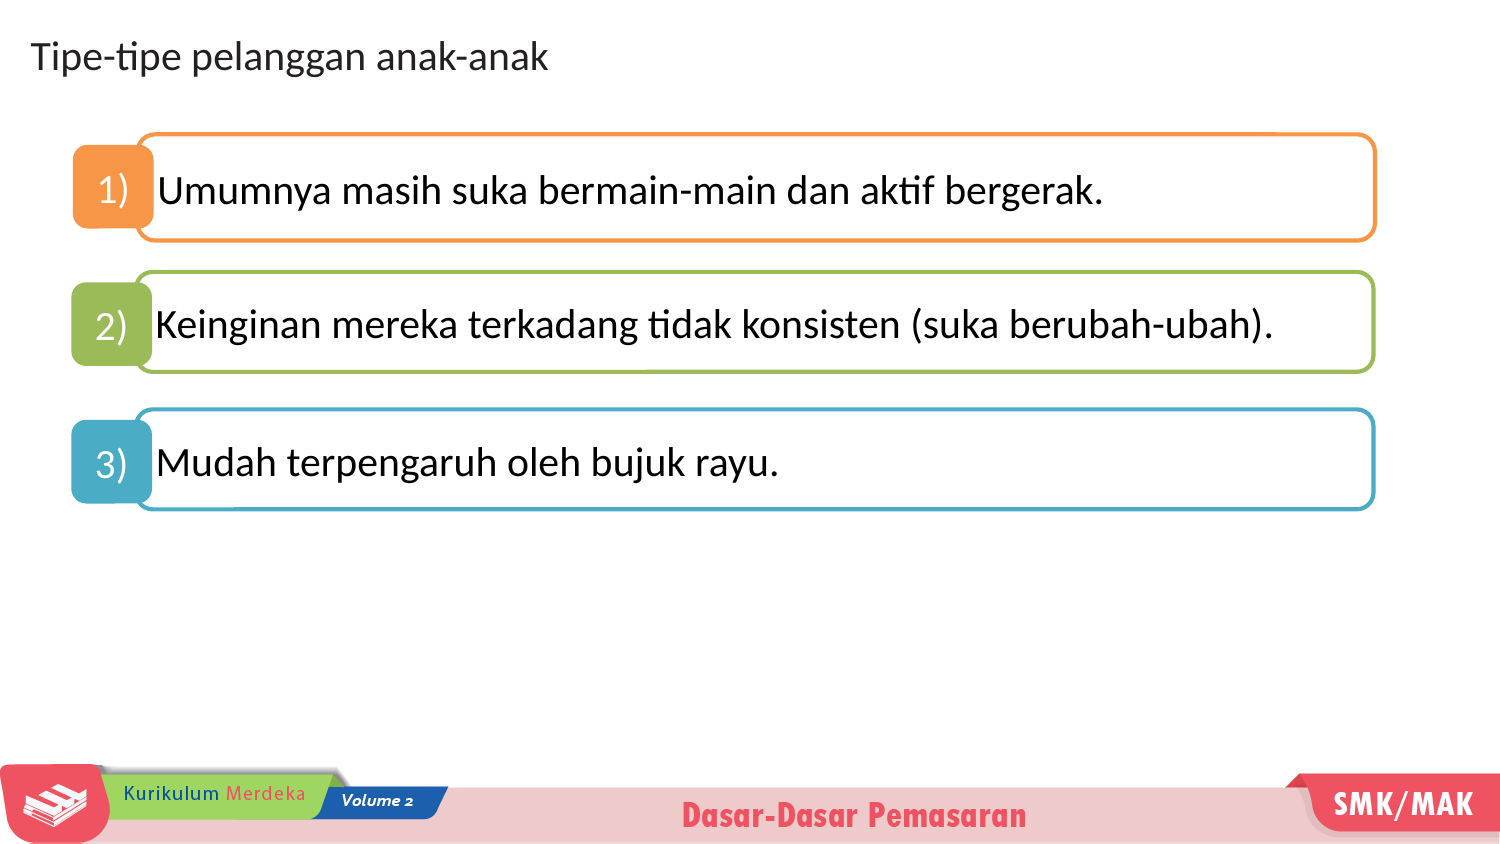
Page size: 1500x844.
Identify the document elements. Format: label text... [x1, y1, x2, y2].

text_box 3) [71, 419, 153, 504]
picture [0, 764, 1500, 844]
text_box Tipe-tipe pelanggan anak-anak [15, 21, 565, 87]
text_box 2) [71, 282, 153, 366]
text_box Mudah terpengaruh oleh bujuk rayu. [135, 407, 1376, 512]
text_box Umumnya masih suka bermain-main dan aktif bergerak. [136, 132, 1378, 243]
text_box Keinginan mereka terkadang tidak konsisten (suka berubah-ubah). [135, 269, 1376, 374]
text_box 1) [72, 144, 154, 229]
